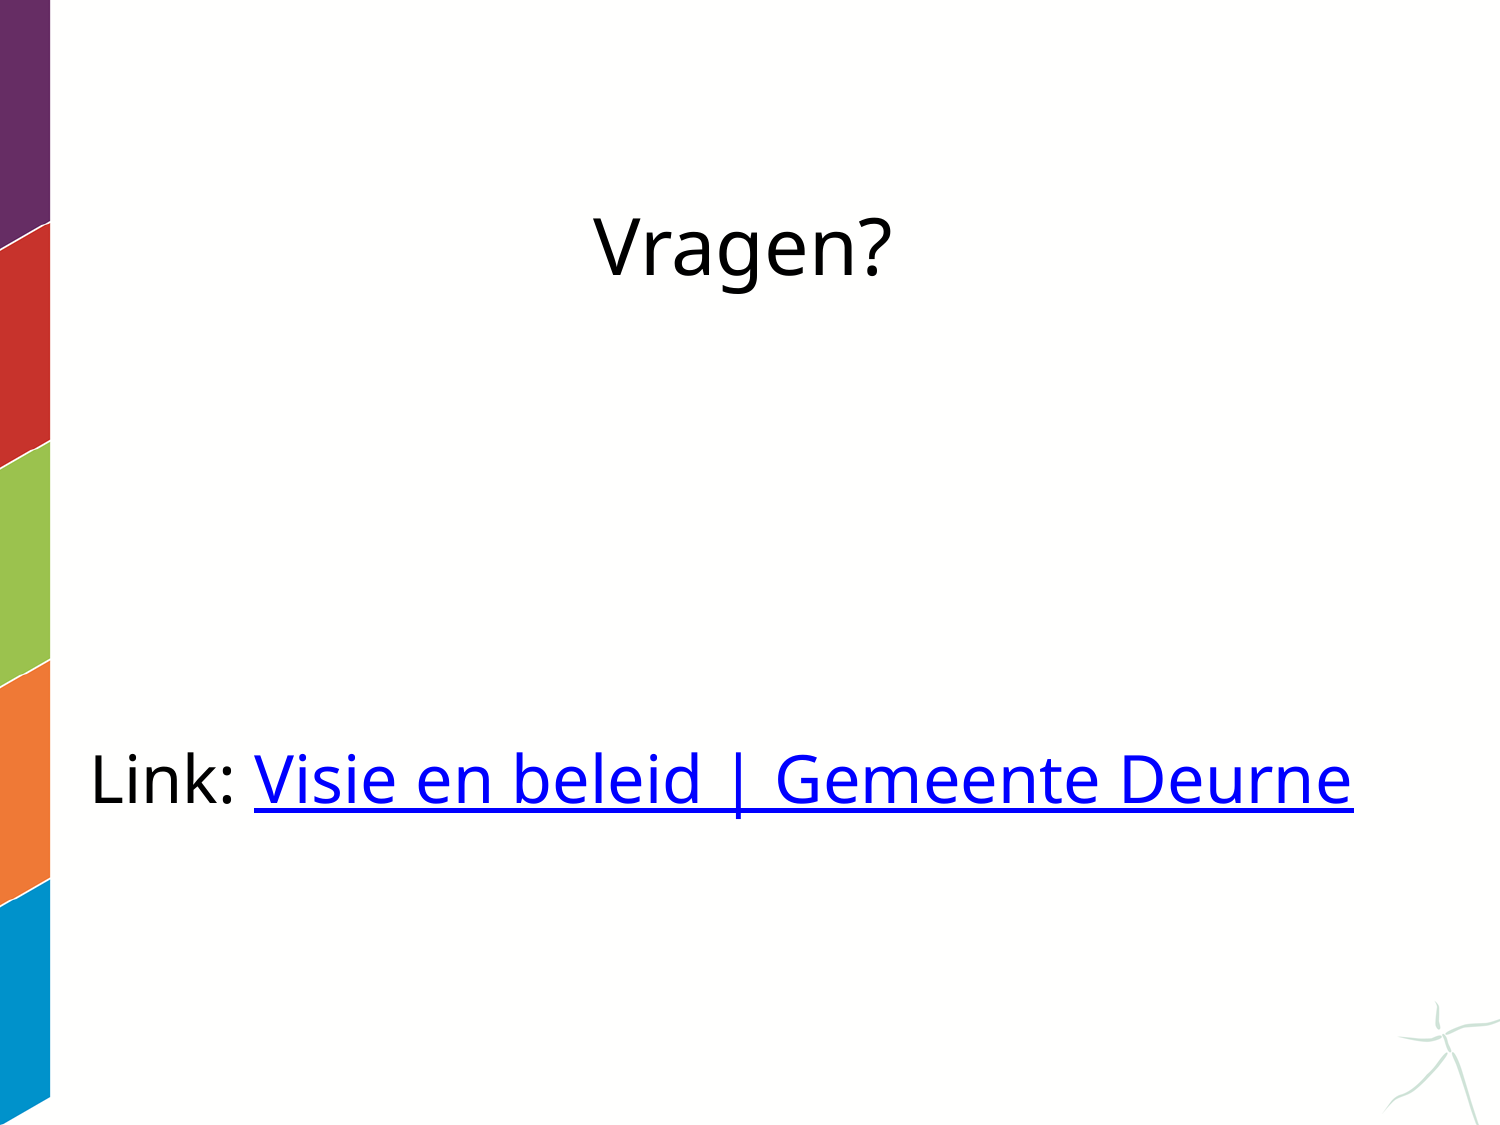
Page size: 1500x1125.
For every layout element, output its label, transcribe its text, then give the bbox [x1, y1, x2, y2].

list Link: Visie en beleid | Gemeente Deurne [75, 262, 1425, 1005]
picture [0, 0, 1500, 1125]
title Vragen? [75, 196, 1412, 262]
